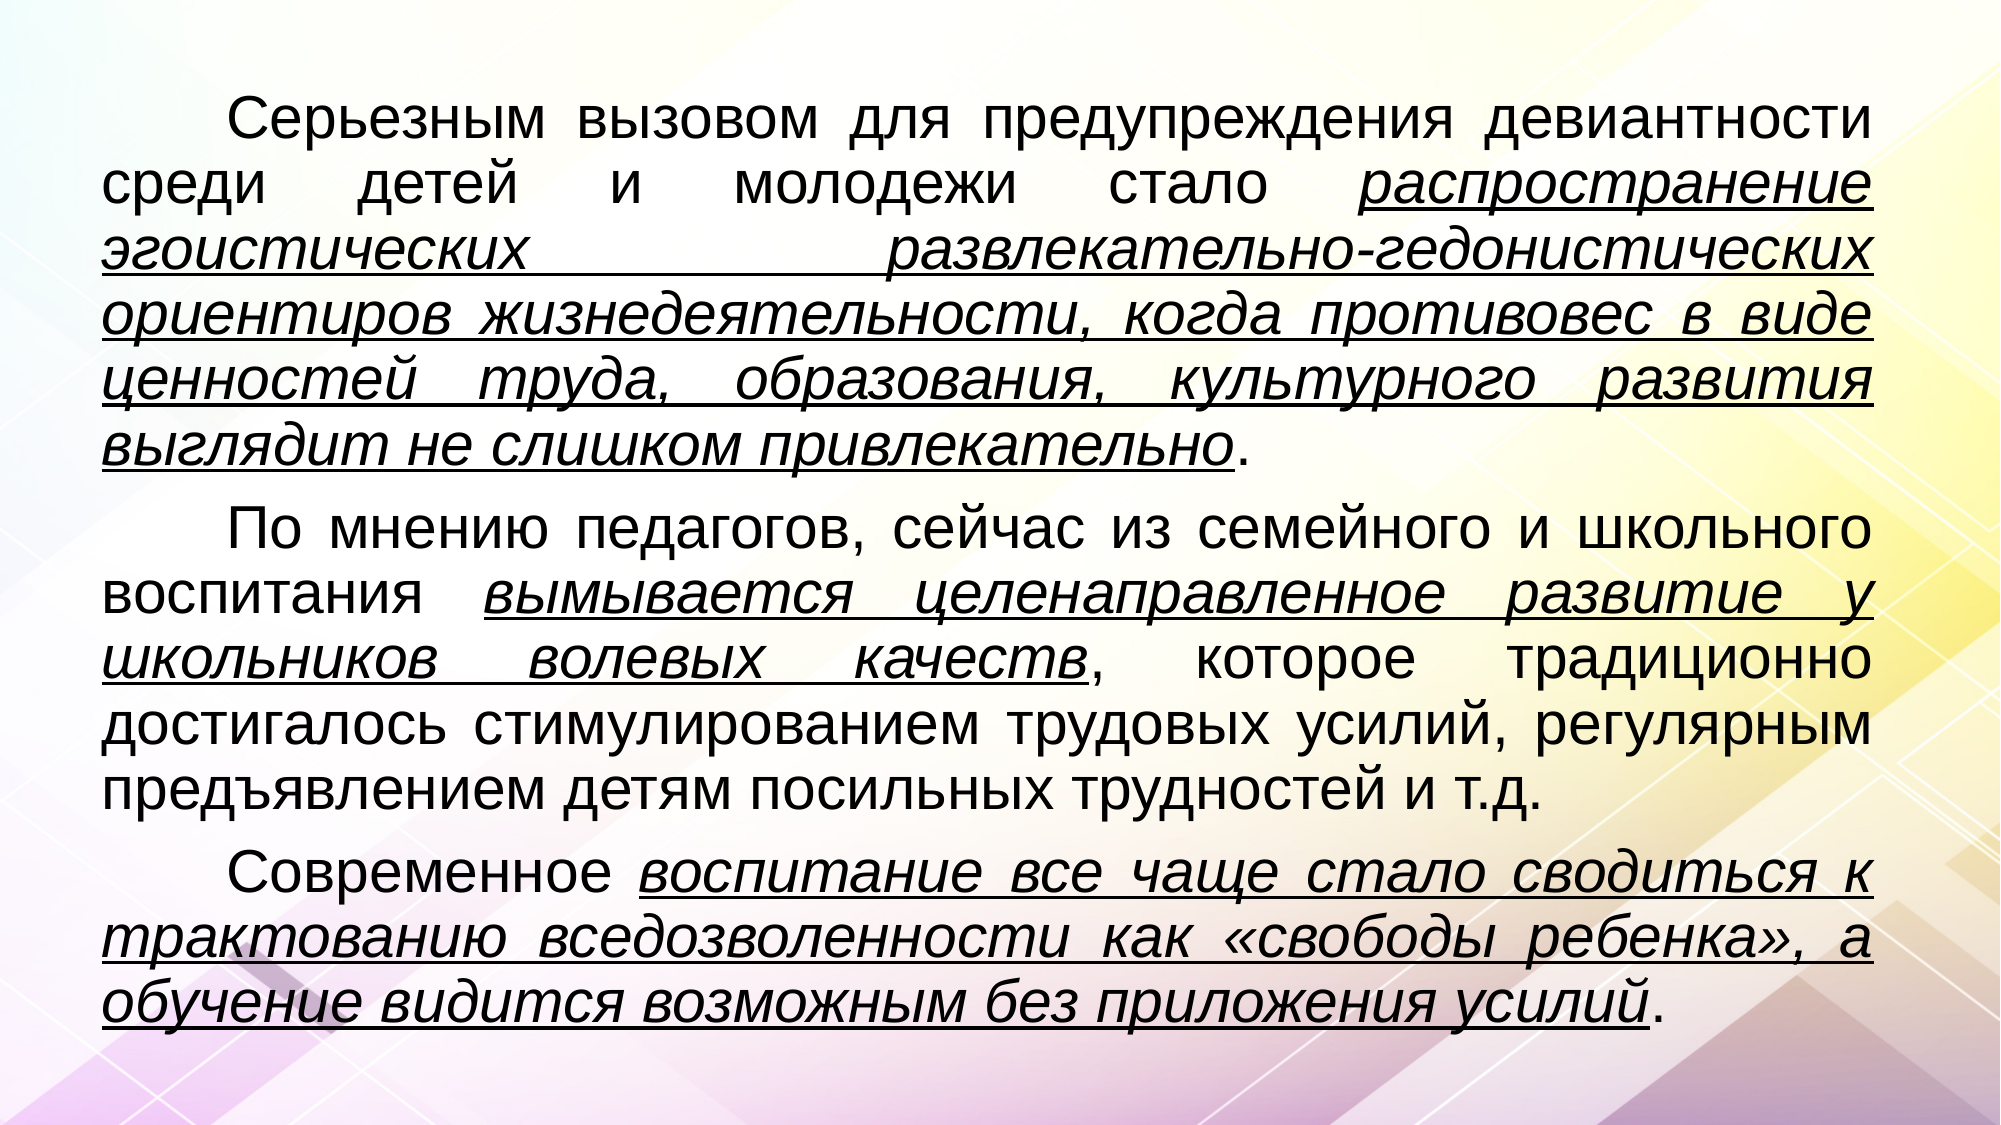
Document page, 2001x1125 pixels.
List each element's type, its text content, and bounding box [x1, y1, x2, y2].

list Серьезным вызовом для предупреждения девиантности среди детей и молодежи стало распространение эгоистических развлекательно-гедонистических ориентиров жизнедеятельности, когда противовес в виде ценностей труда, образования, культурного развития выглядит не слишком привлекательно. По мнению педагогов, сейчас из семейного и школьного воспитания вымывается целенаправленное развитие у школьников волевых качеств, которое традиционно достигалось стимулированием трудовых усилий, регулярным предъявлением детям посильных трудностей и т.д. Современное воспитание все чаще стало сводиться к трактованию вседозволенности как «свободы ребенка», а обучение видится возможным без приложения усилий. [86, 78, 1889, 1105]
picture [0, 0, 2000, 1125]
